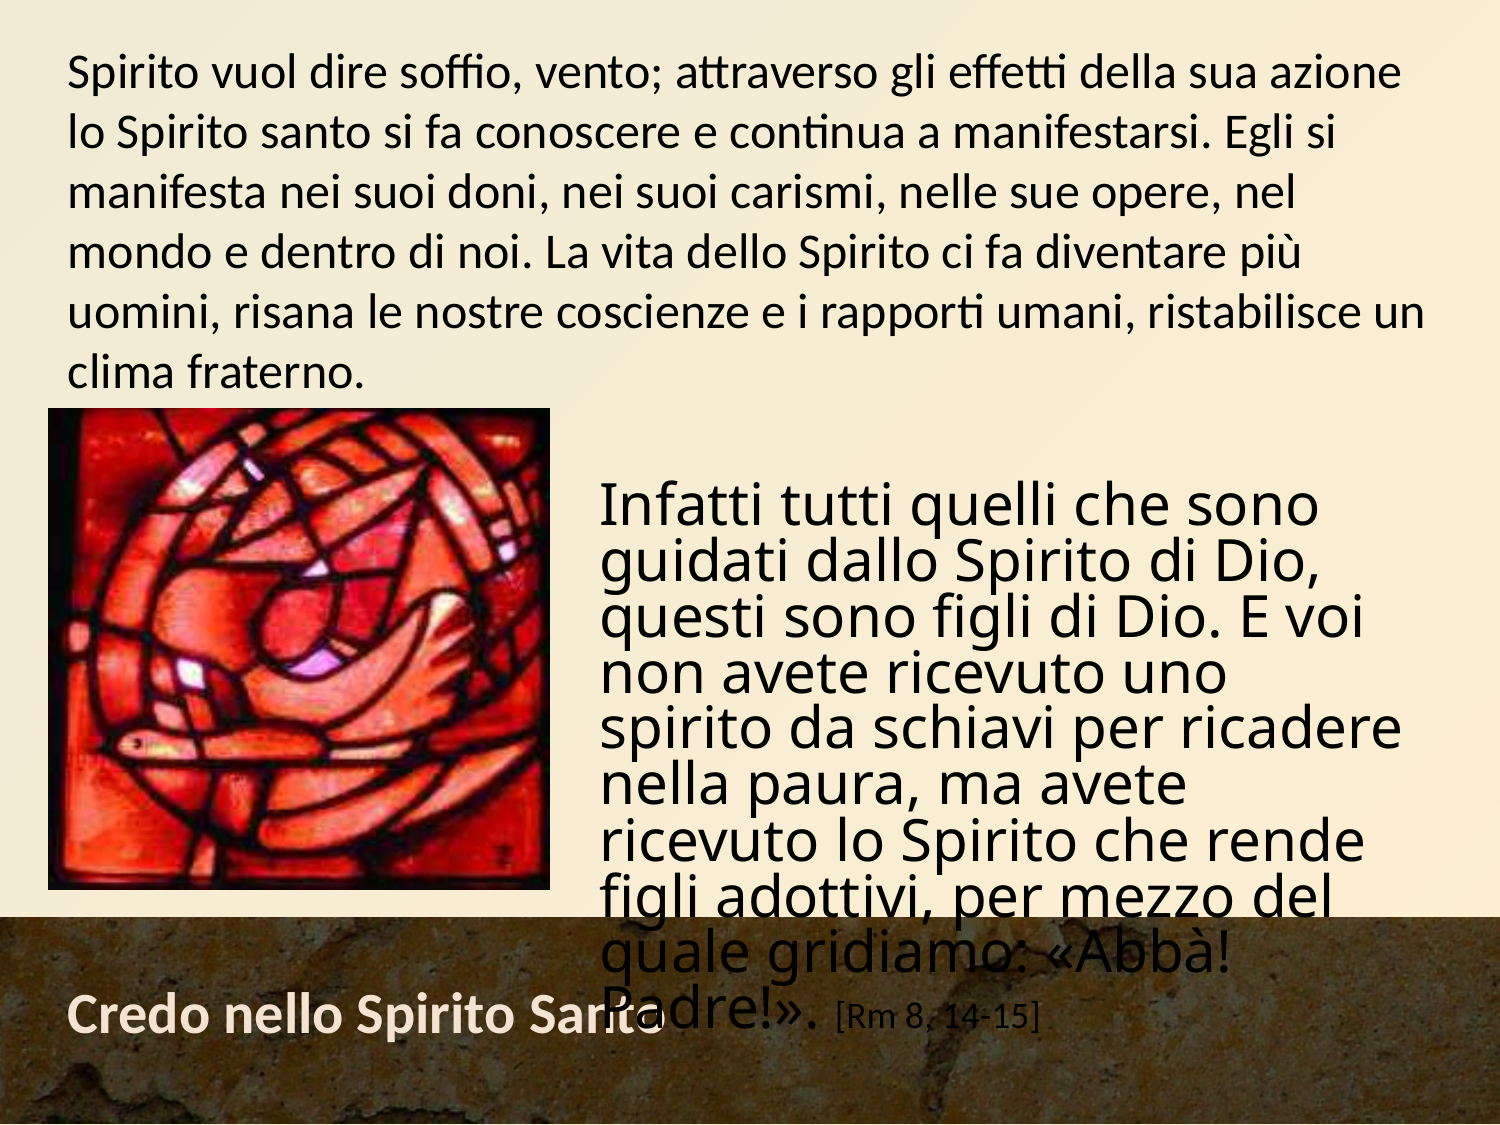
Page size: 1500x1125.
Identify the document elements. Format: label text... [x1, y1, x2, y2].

text_box Infatti tutti quelli che sono guidati dallo Spirito di Dio, questi sono figli di Dio. E voi non avete ricevuto uno spirito da schiavi per ricadere nella paura, ma avete ricevuto lo Spirito che rende figli adottivi, per mezzo del quale gridiamo: «Abbà! Padre!». [Rm 8, 14-15] [584, 472, 1424, 1048]
text_box Credo nello Spirito Santo [53, 968, 788, 1053]
picture [48, 408, 550, 890]
text_box Spirito vuol dire soffio, vento; attraverso gli effetti della sua azione lo Spirito santo si fa conoscere e continua a manifestarsi. Egli si manifesta nei suoi doni, nei suoi carismi, nelle sue opere, nel mondo e dentro di noi. La vita dello Spirito ci fa diventare più uomini, risana le nostre coscienze e i rapporti umani, ristabilisce un clima fraterno. [53, 30, 1447, 406]
picture [0, 917, 1500, 1124]
